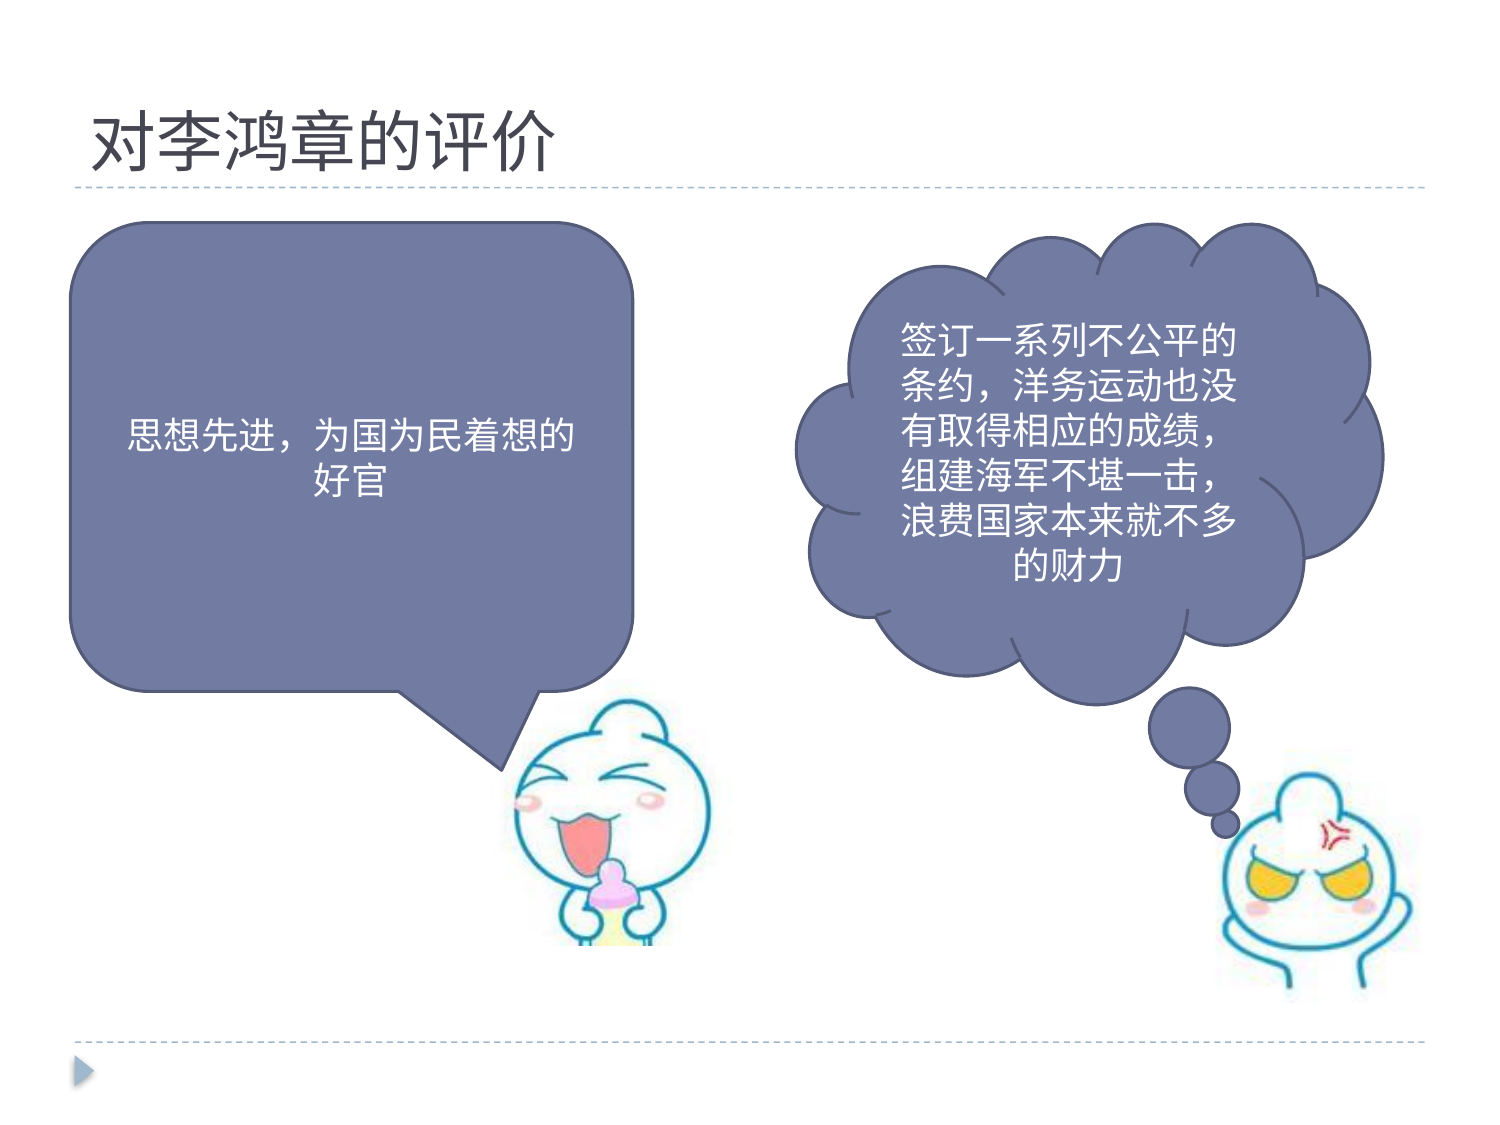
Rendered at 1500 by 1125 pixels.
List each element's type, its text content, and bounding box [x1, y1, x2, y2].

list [1183, 749, 1437, 1004]
title 对李鸿章的评价 [75, 37, 1425, 188]
text_box 思想先进，为国为民着想的好官 [68, 221, 635, 752]
text_box 签订一系列不公平的条约，洋务运动也没有取得相应的成绩，组建海军不堪一击，浪费国家本来就不多的财力 [794, 222, 1385, 707]
text_box 签订一系列不公平的条约，洋务运动也没有取得相应的成绩，组建海军不堪一击，浪费国家本来就不多的财力 [1147, 686, 1232, 768]
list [480, 679, 747, 946]
